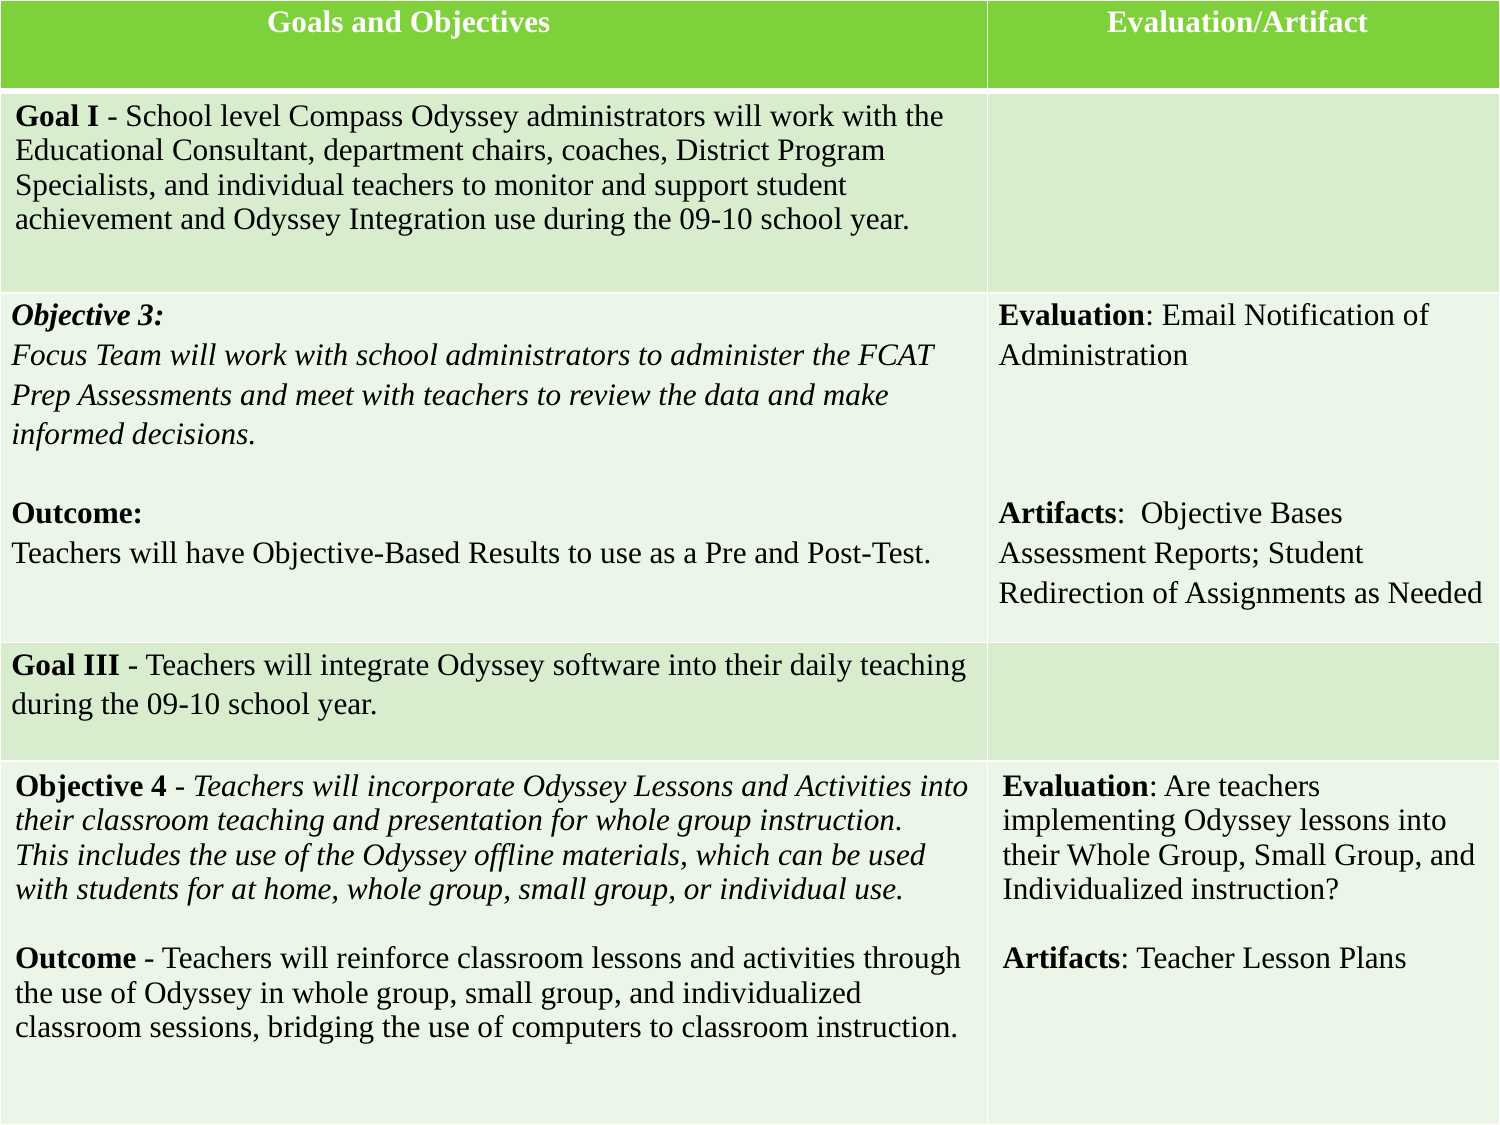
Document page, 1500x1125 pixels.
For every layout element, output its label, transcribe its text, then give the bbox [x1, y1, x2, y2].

table_cell [988, 643, 1499, 760]
table_cell Goal III - Teachers will integrate Odyssey software into their daily teaching during the 09-10 school year. [1, 643, 987, 760]
table_header Evaluation/Artifact [988, 1, 1499, 88]
table_cell Objective 4 - Teachers will incorporate Odyssey Lessons and Activities into their classroom teaching and presentation for whole group instruction. This includes the use of the Odyssey offline materials, which can be used with students for at home, whole group, small group, or individual use. Outcome - Teachers will reinforce classroom lessons and activities through the use of Odyssey in whole group, small group, and individualized classroom sessions, bridging the use of computers to classroom instruction. [1, 762, 987, 1124]
table_cell Evaluation: Are teachers implementing Odyssey lessons into their Whole Group, Small Group, and Individualized instruction? Artifacts: Teacher Lesson Plans [988, 762, 1499, 1124]
table_cell Objective 3: Focus Team will work with school administrators to administer the FCAT Prep Assessments and meet with teachers to review the data and make informed decisions. Outcome: Teachers will have Objective-Based Results to use as a Pre and Post-Test. [1, 294, 987, 642]
table_cell Goal I - School level Compass Odyssey administrators will work with the Educational Consultant, department chairs, coaches, District Program Specialists, and individual teachers to monitor and support student achievement and Odyssey Integration use during the 09-10 school year. [1, 94, 987, 292]
table_cell [988, 94, 1499, 292]
table_header Goals and Objectives [1, 1, 987, 88]
table_cell Evaluation: Email Notification of Administration Artifacts: Objective Bases Assessment Reports; Student Redirection of Assignments as Needed [988, 294, 1499, 642]
